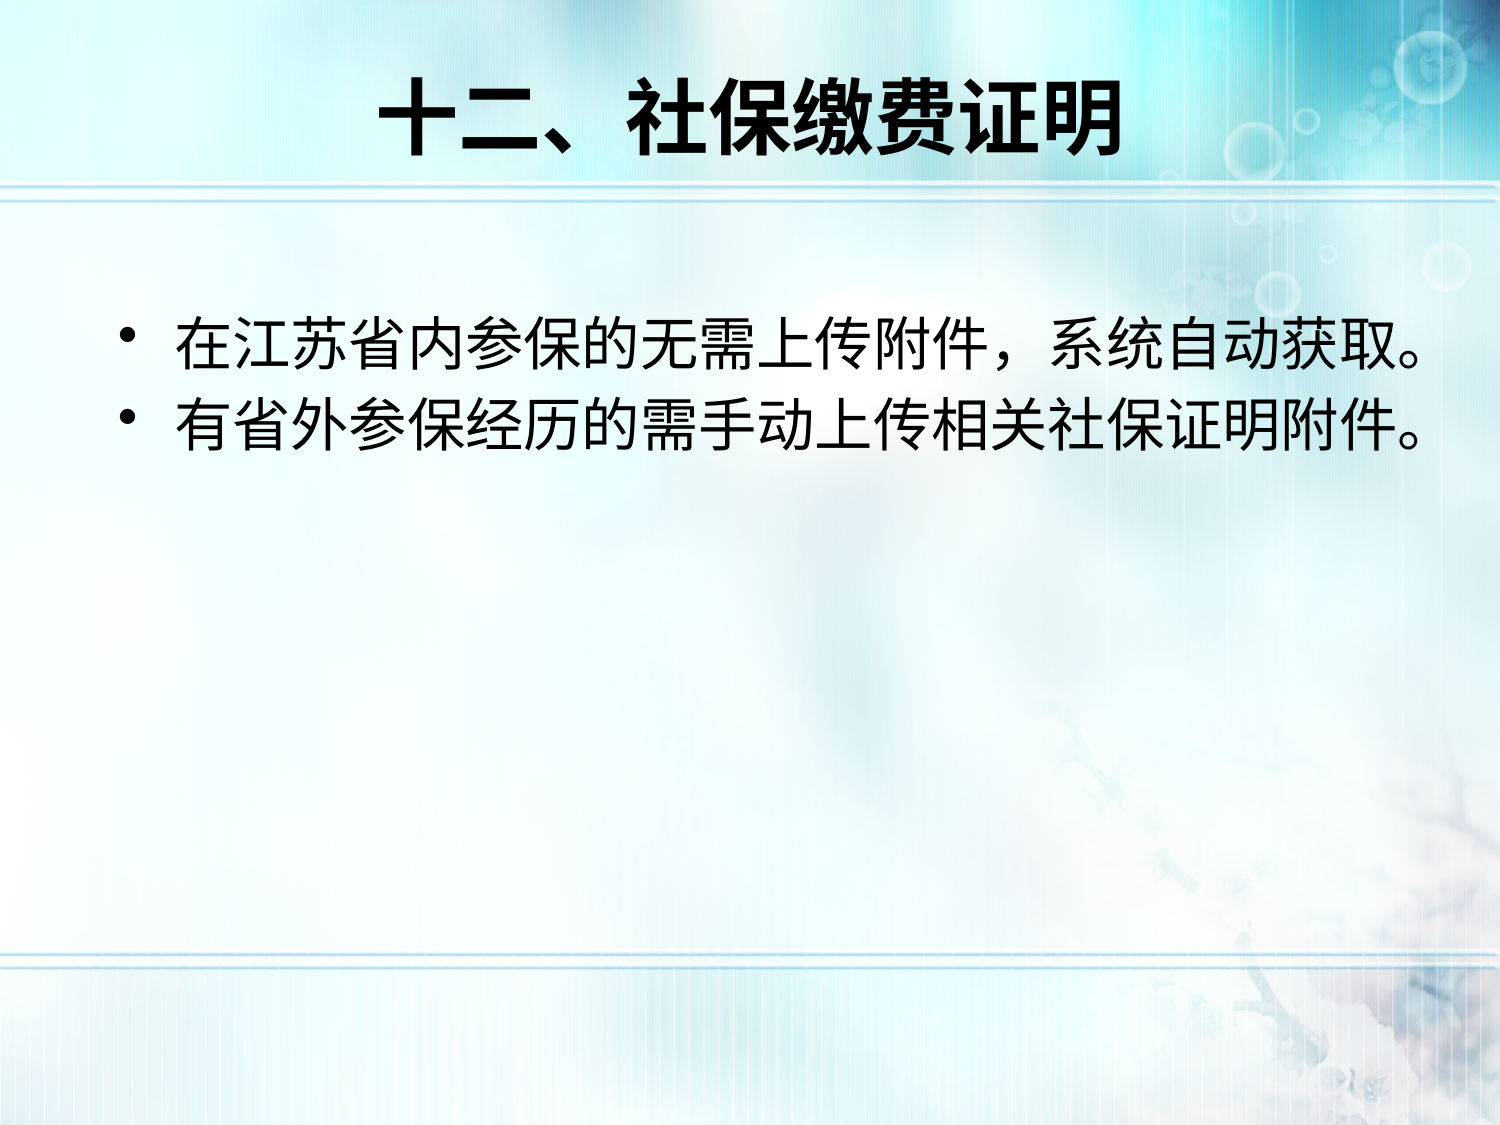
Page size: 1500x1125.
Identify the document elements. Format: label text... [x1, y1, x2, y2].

title 十二、社保缴费证明 [74, 45, 1426, 185]
list 在江苏省内参保的无需上传附件，系统自动获取。 有省外参保经历的需手动上传相关社保证明附件。 [102, 299, 1426, 924]
picture [0, 0, 1500, 1125]
